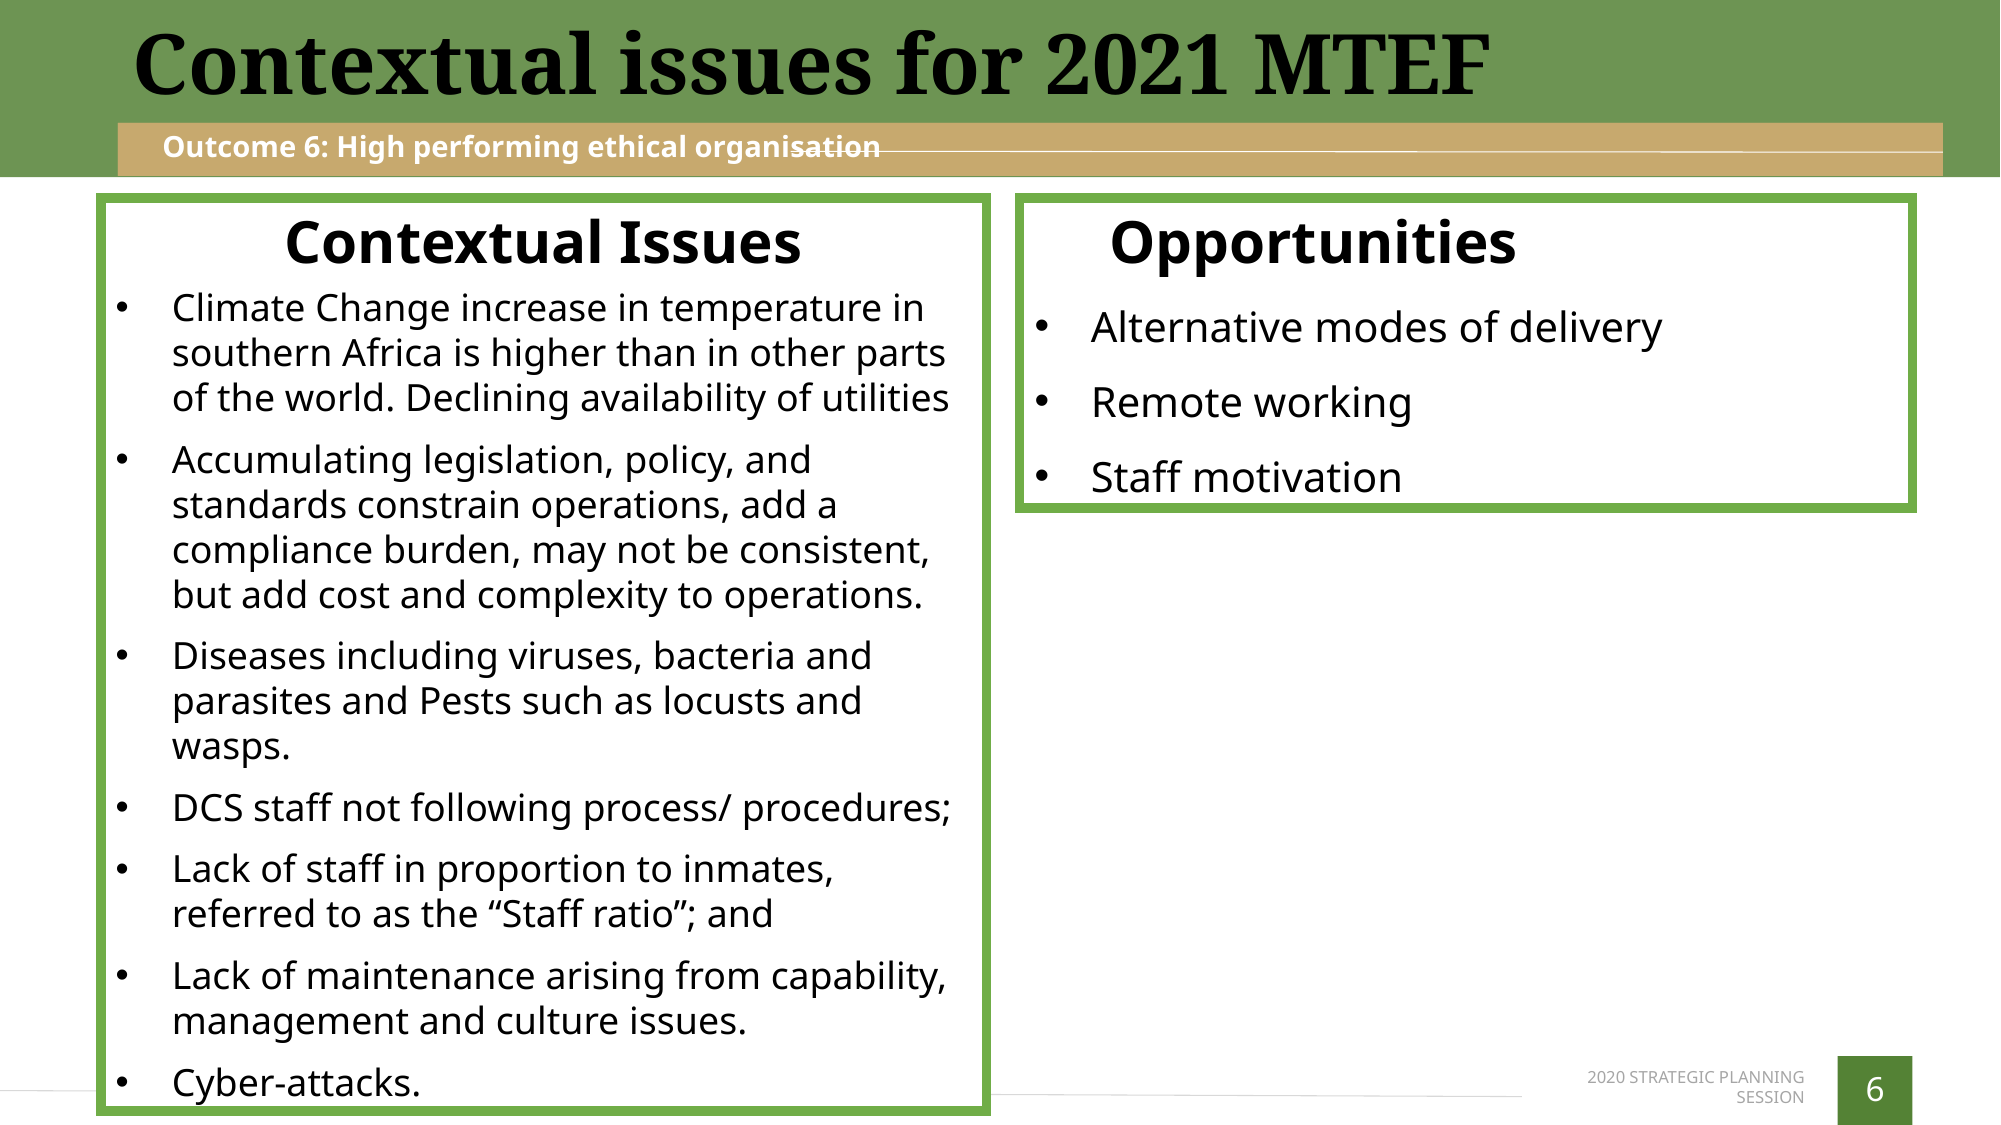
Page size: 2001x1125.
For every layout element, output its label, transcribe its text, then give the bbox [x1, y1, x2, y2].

text_box Outcome 6: High performing ethical organisation [162, 128, 1188, 164]
text_box Contextual issues for 2021 MTEF [117, 0, 1913, 122]
text_box Opportunities Alternative modes of delivery Remote working Staff motivation [1019, 197, 1914, 509]
text_box Contextual Issues Climate Change increase in temperature in southern Africa is higher than in other parts of the world. Declining availability of utilities Accumulating legislation, policy, and standards constrain operations, add a compliance burden, may not be consistent, but add cost and complexity to operations. Diseases including viruses, bacteria and parasites and Pests such as locusts and wasps. DCS staff not following process/ procedures; Lack of staff in proportion to inmates, referred to as the “Staff ratio”; and Lack of maintenance arising from capability, management and culture issues. Cyber-attacks. [100, 197, 987, 1112]
text_box [117, 122, 1943, 176]
